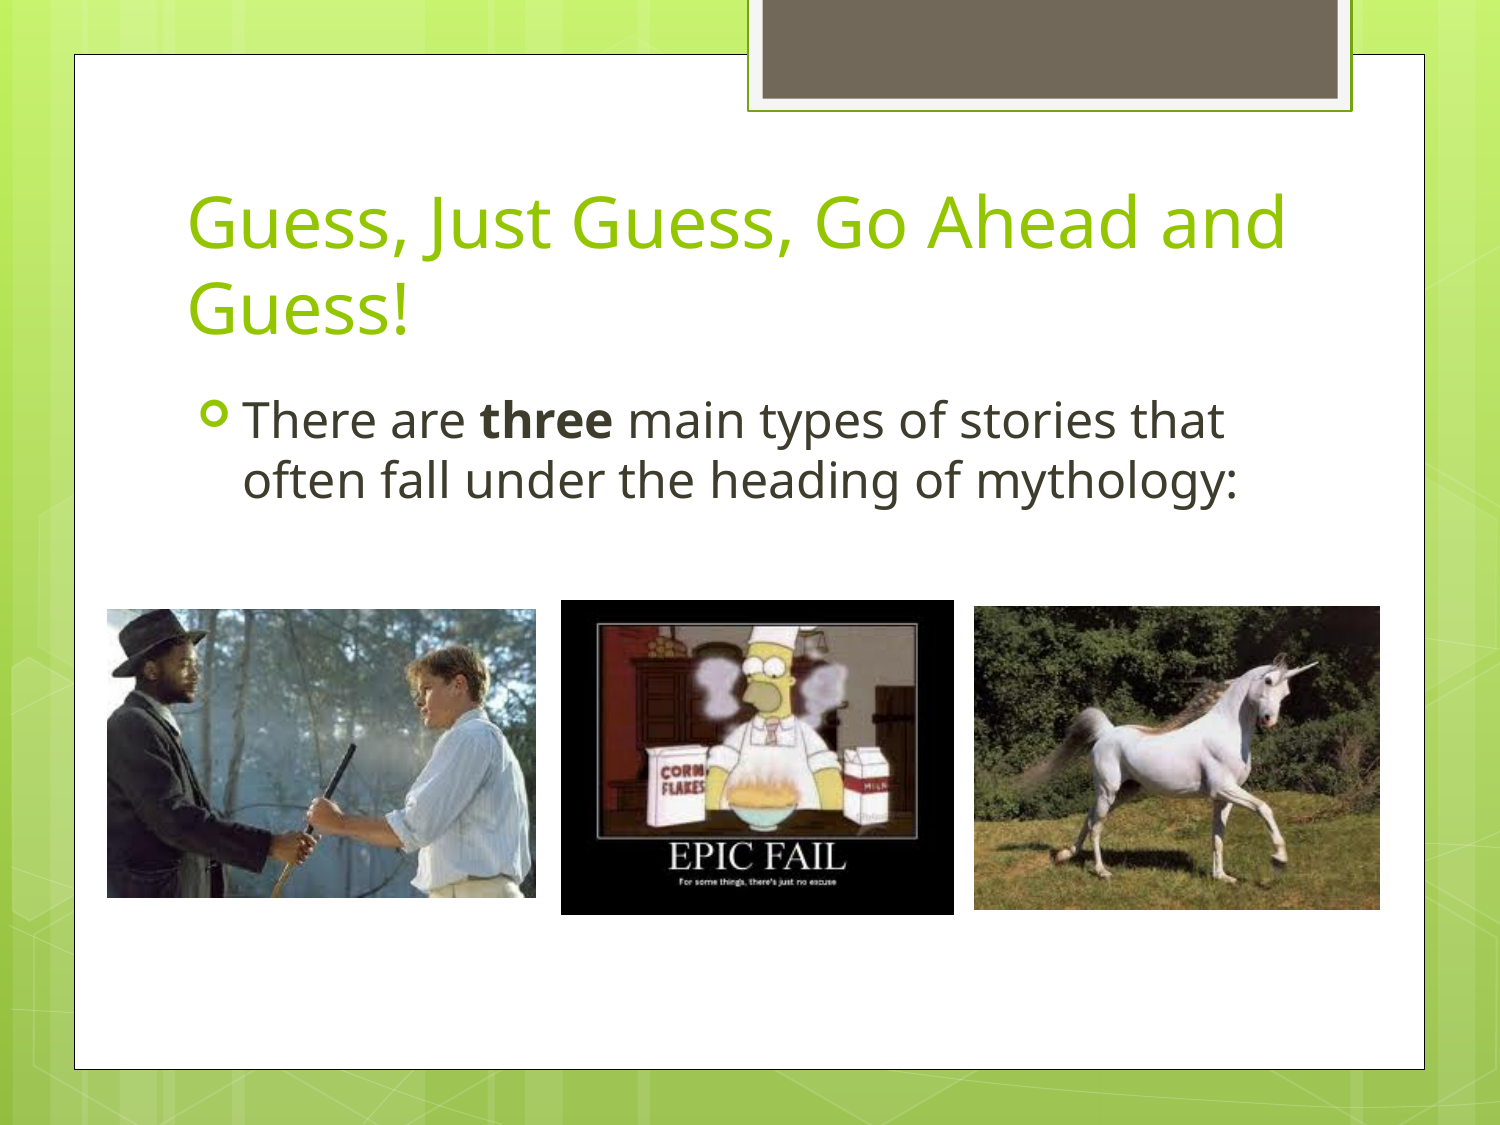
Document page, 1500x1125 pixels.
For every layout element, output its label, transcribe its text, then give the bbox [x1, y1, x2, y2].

title Guess, Just Guess, Go Ahead and Guess! [171, 168, 1324, 357]
picture [560, 600, 954, 916]
list There are three main types of stories that often fall under the heading of mythology: [171, 381, 1283, 957]
picture [107, 609, 537, 898]
picture [974, 606, 1380, 910]
